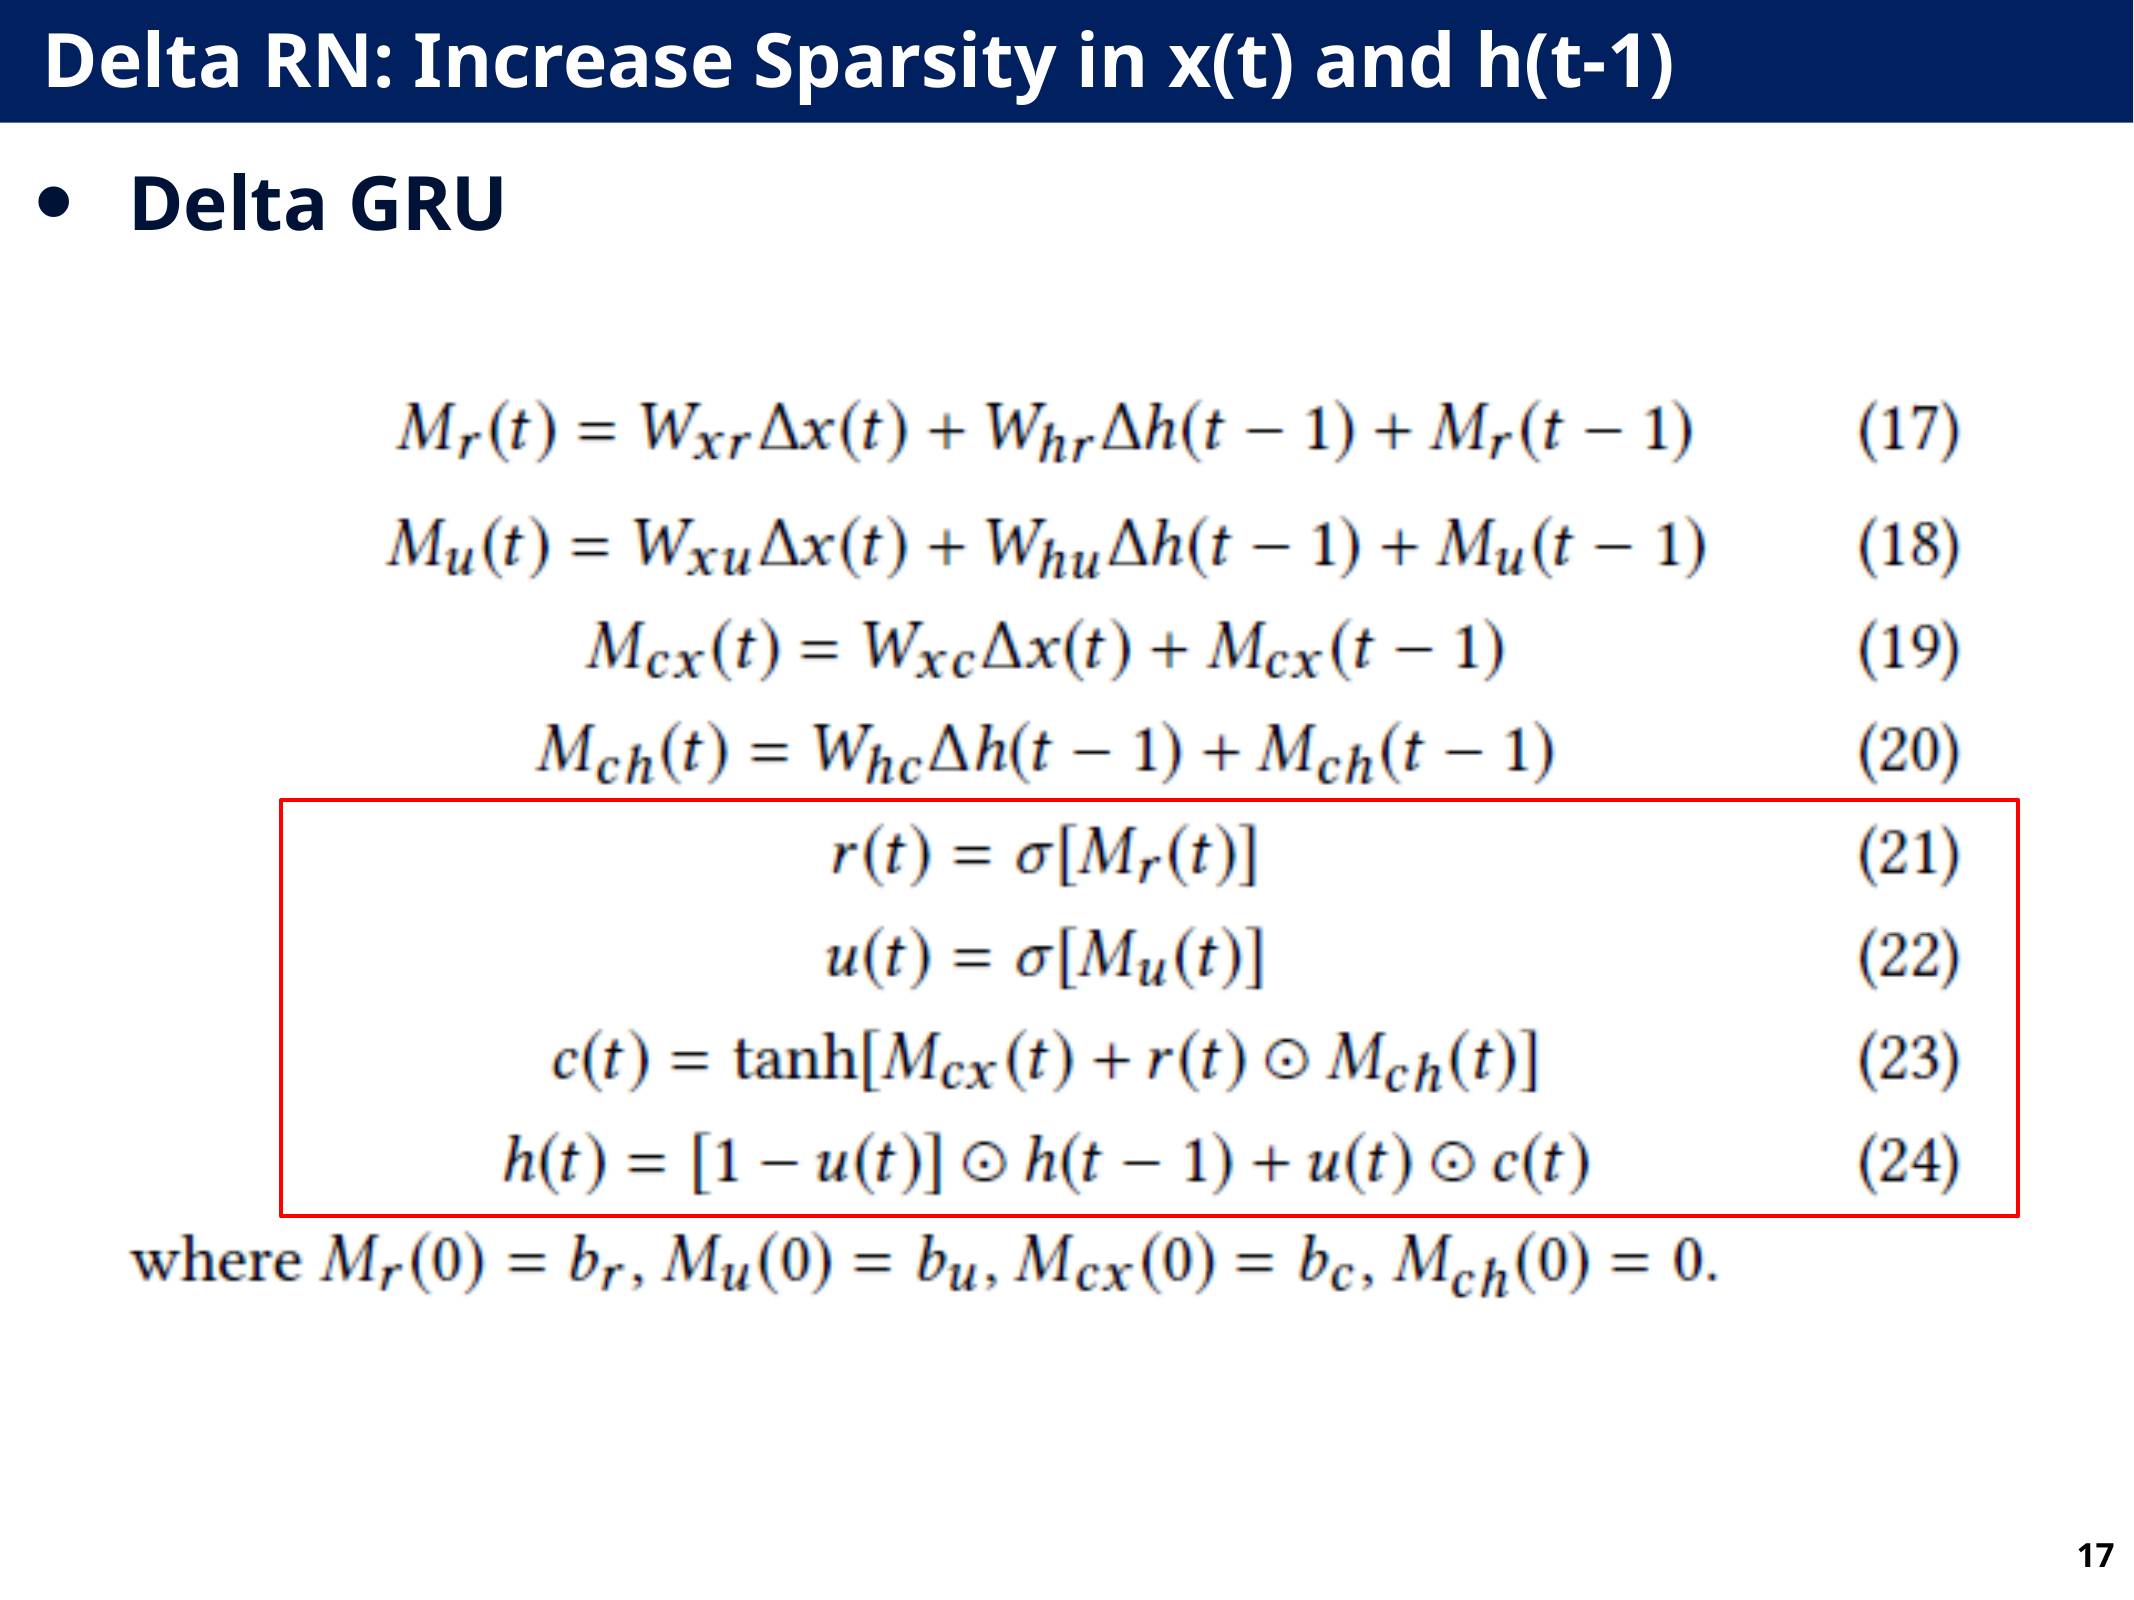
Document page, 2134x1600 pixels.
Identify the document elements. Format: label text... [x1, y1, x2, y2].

list Delta GRU [34, 155, 2112, 1401]
slide_number 17 [1632, 1514, 2130, 1600]
text_box [2012, 800, 2019, 1217]
picture [100, 394, 2005, 1312]
title Delta RN: Increase Sparsity in x(t) and h(t-1) [0, 0, 2134, 123]
